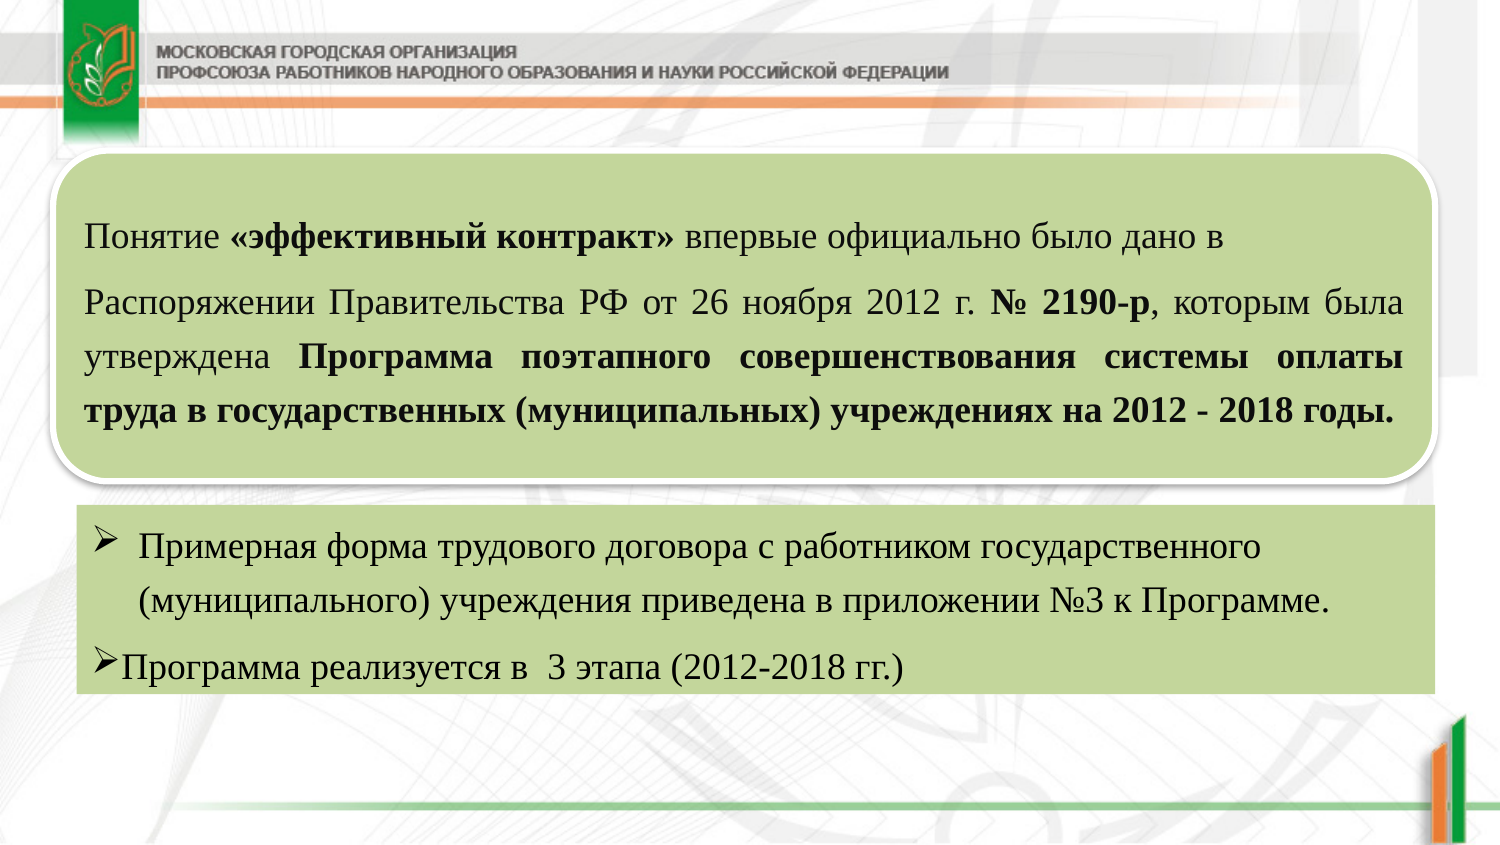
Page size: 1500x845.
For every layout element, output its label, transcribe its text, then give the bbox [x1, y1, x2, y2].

picture [0, 0, 1500, 845]
text_box Понятие «эффективный контракт» впервые официально было дано в Распоряжении Правительства РФ от 26 ноября 2012 г. № 2190-р, которым была утверждена Программа поэтапного совершенствования системы оплаты труда в государственных (муниципальных) учреждениях на 2012 - 2018 годы. [49, 147, 1439, 485]
text_box Примерная форма трудового договора с работником государственного (муниципального) учреждения приведена в приложении №3 к Программе. Программа реализуется в 3 этапа (2012-2018 гг.) [76, 504, 1436, 695]
